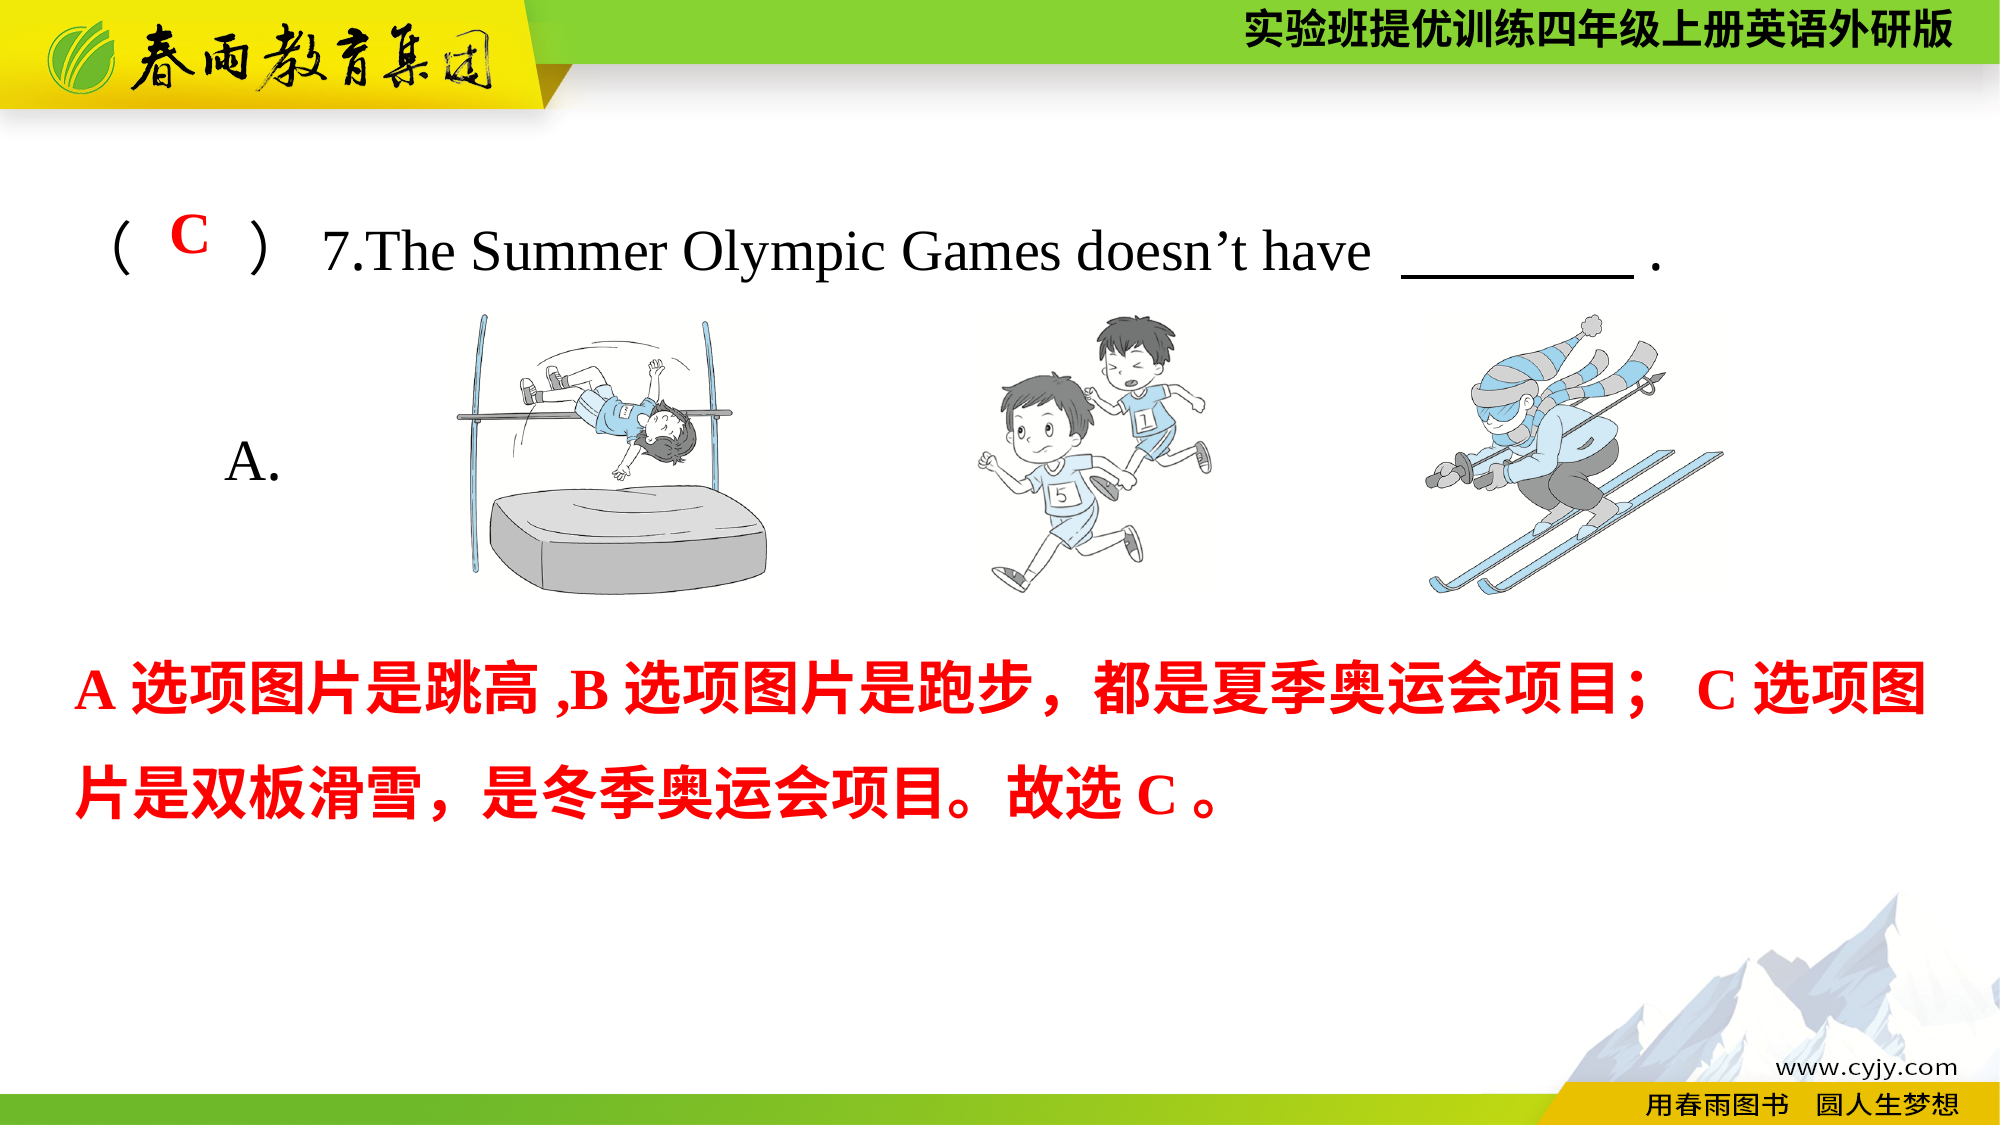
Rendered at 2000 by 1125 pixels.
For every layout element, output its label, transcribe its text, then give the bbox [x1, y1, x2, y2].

text_box A选项图片是跳高,B选项图片是跑步，都是夏季奥运会项目；C选项图片是双板滑雪，是冬季奥运会项目。故选C。 [59, 608, 1944, 834]
picture [0, 0, 2000, 1125]
text_box C [154, 187, 227, 273]
list （ ）7.The Summer Olympic Games doesn’t have . A. B. C. [59, 169, 1944, 503]
